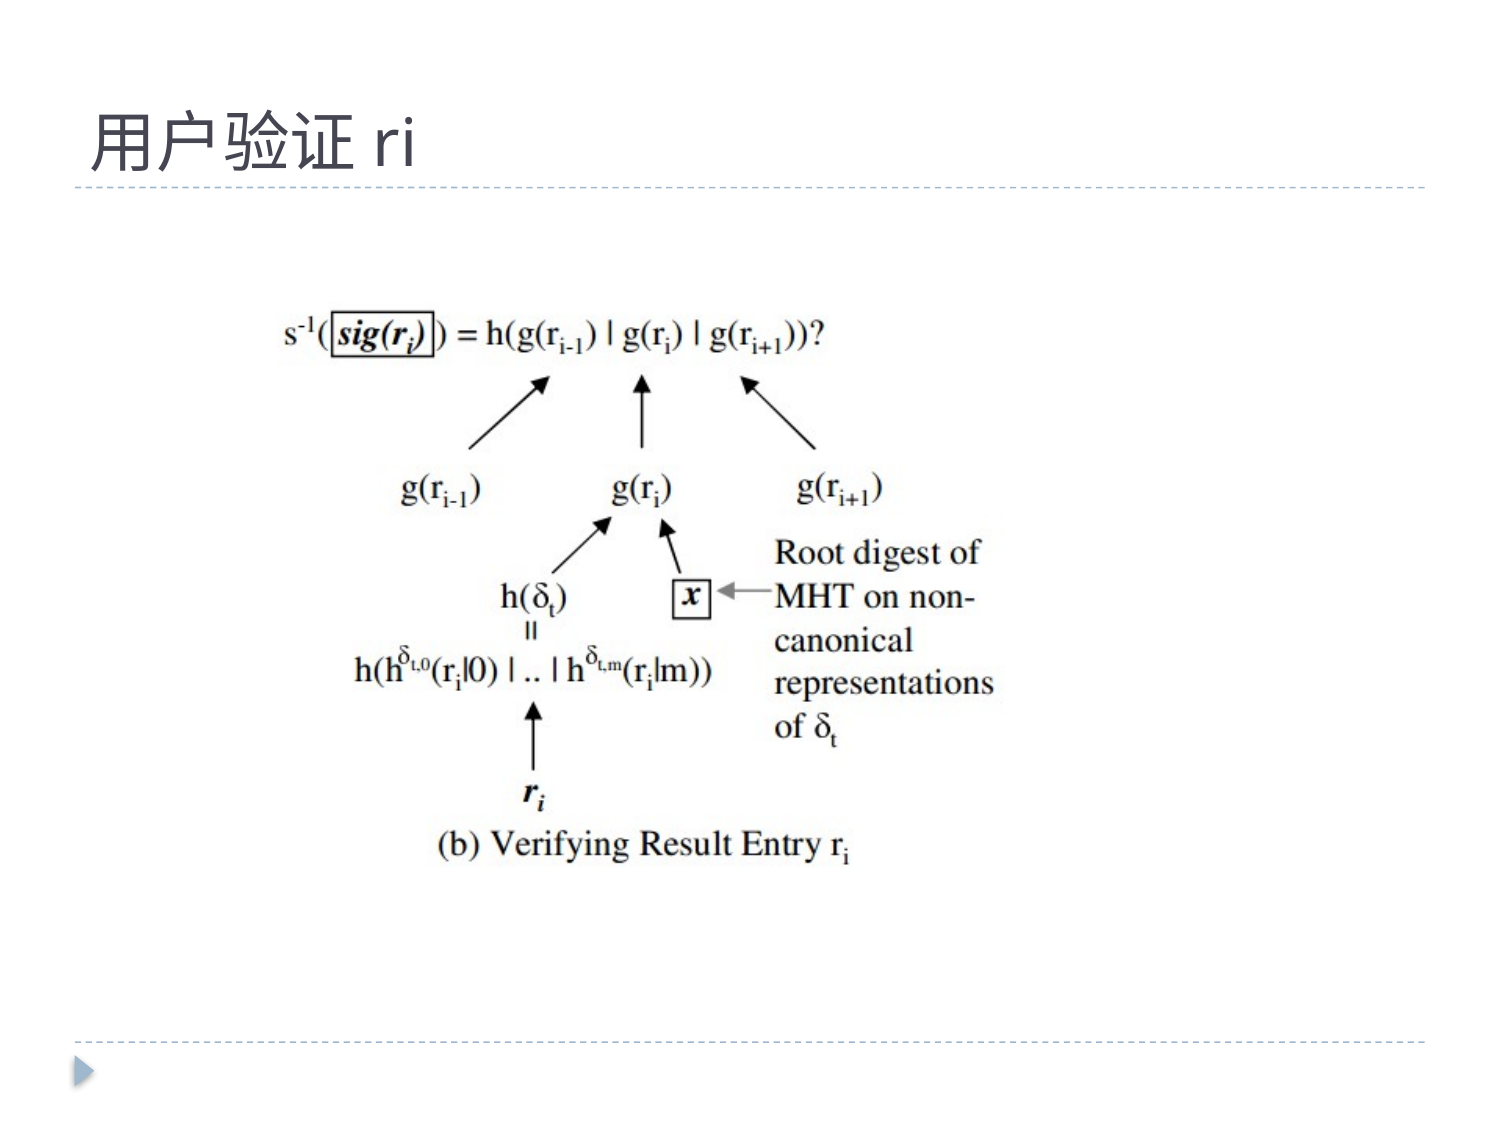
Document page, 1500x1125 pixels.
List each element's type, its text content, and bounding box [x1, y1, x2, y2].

picture [253, 290, 1059, 882]
title 用户验证ri [75, 24, 1425, 188]
